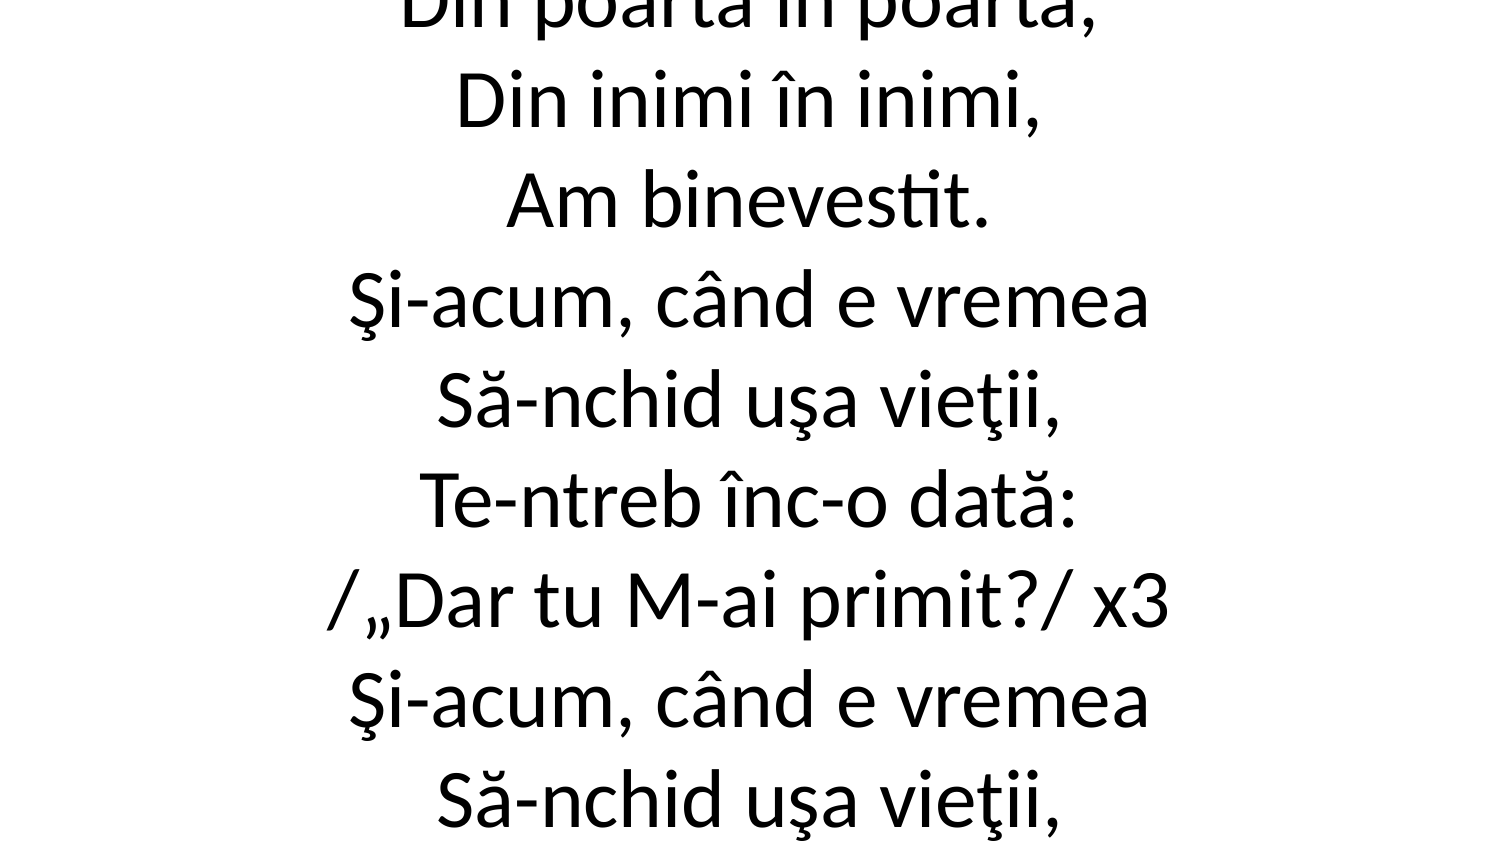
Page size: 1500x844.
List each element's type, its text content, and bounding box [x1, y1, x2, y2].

text_box 2. Din ţară în ţară, Din poartă în poartă, Din inimi în inimi, Am binevestit. Şi-acum, când e vremea Să-nchid uşa vieţii, Te-ntreb înc-o dată: /„Dar tu M-ai primit?/ x3 Şi-acum, când e vremea Să-nchid uşa vieţii, Te-ntreb înc-o dată: /„Dar tu M-ai primit?/ x2 [313, 0, 1187, 844]
